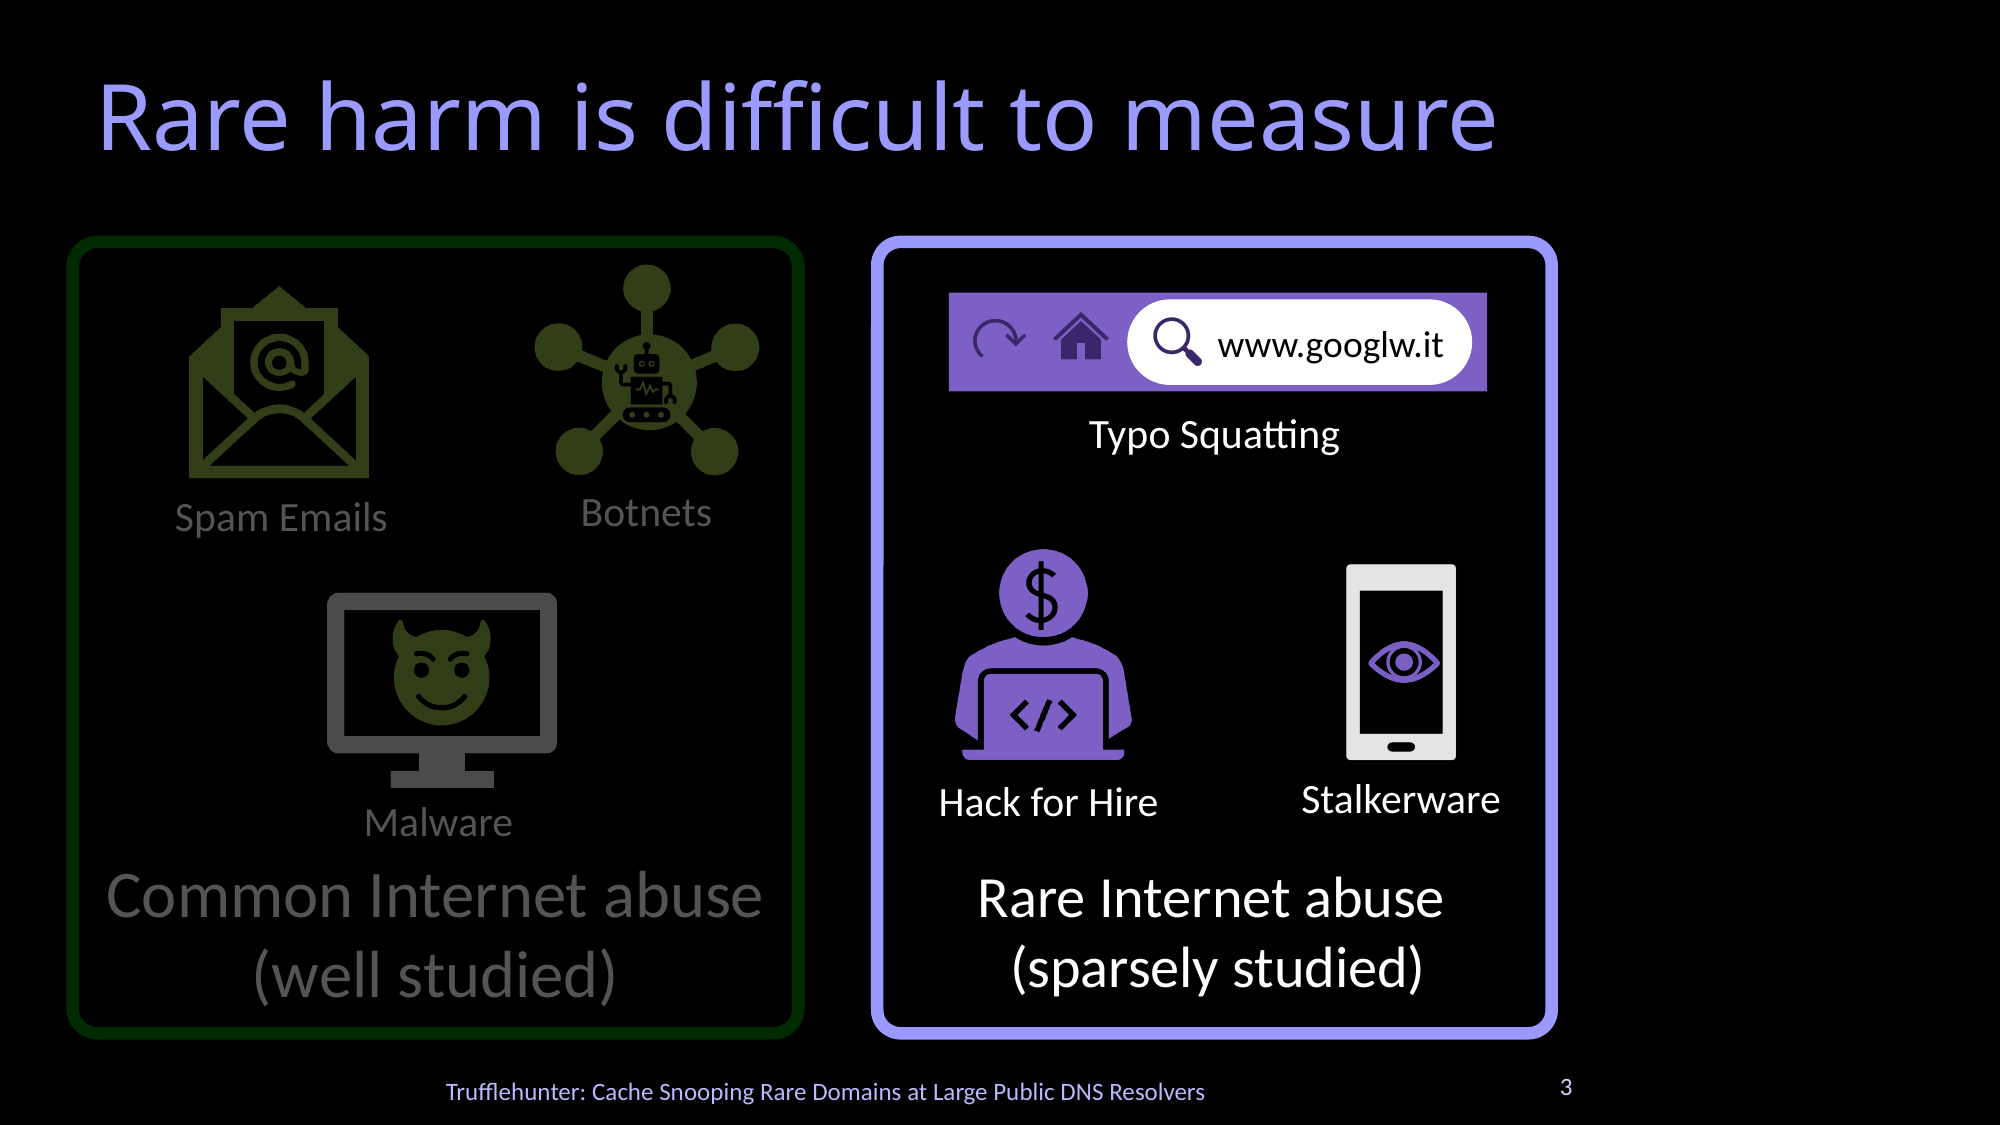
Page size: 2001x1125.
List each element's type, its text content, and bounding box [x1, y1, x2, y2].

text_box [304, 553, 580, 853]
text_box [37, 212, 833, 1057]
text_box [948, 292, 1488, 466]
slide_number 3 [1137, 1055, 1588, 1116]
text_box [503, 226, 790, 544]
text_box Rare Internet abuse (sparsely studied) [898, 852, 1538, 1007]
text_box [121, 277, 442, 549]
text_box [901, 510, 1196, 833]
title Rare harm is difficult to measure [80, 12, 1896, 230]
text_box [1250, 554, 1552, 830]
footer Trufflehunter: Cache Snooping Rare Domains at Large Public DNS Resolvers [412, 1060, 1240, 1121]
text_box [876, 240, 1553, 1035]
